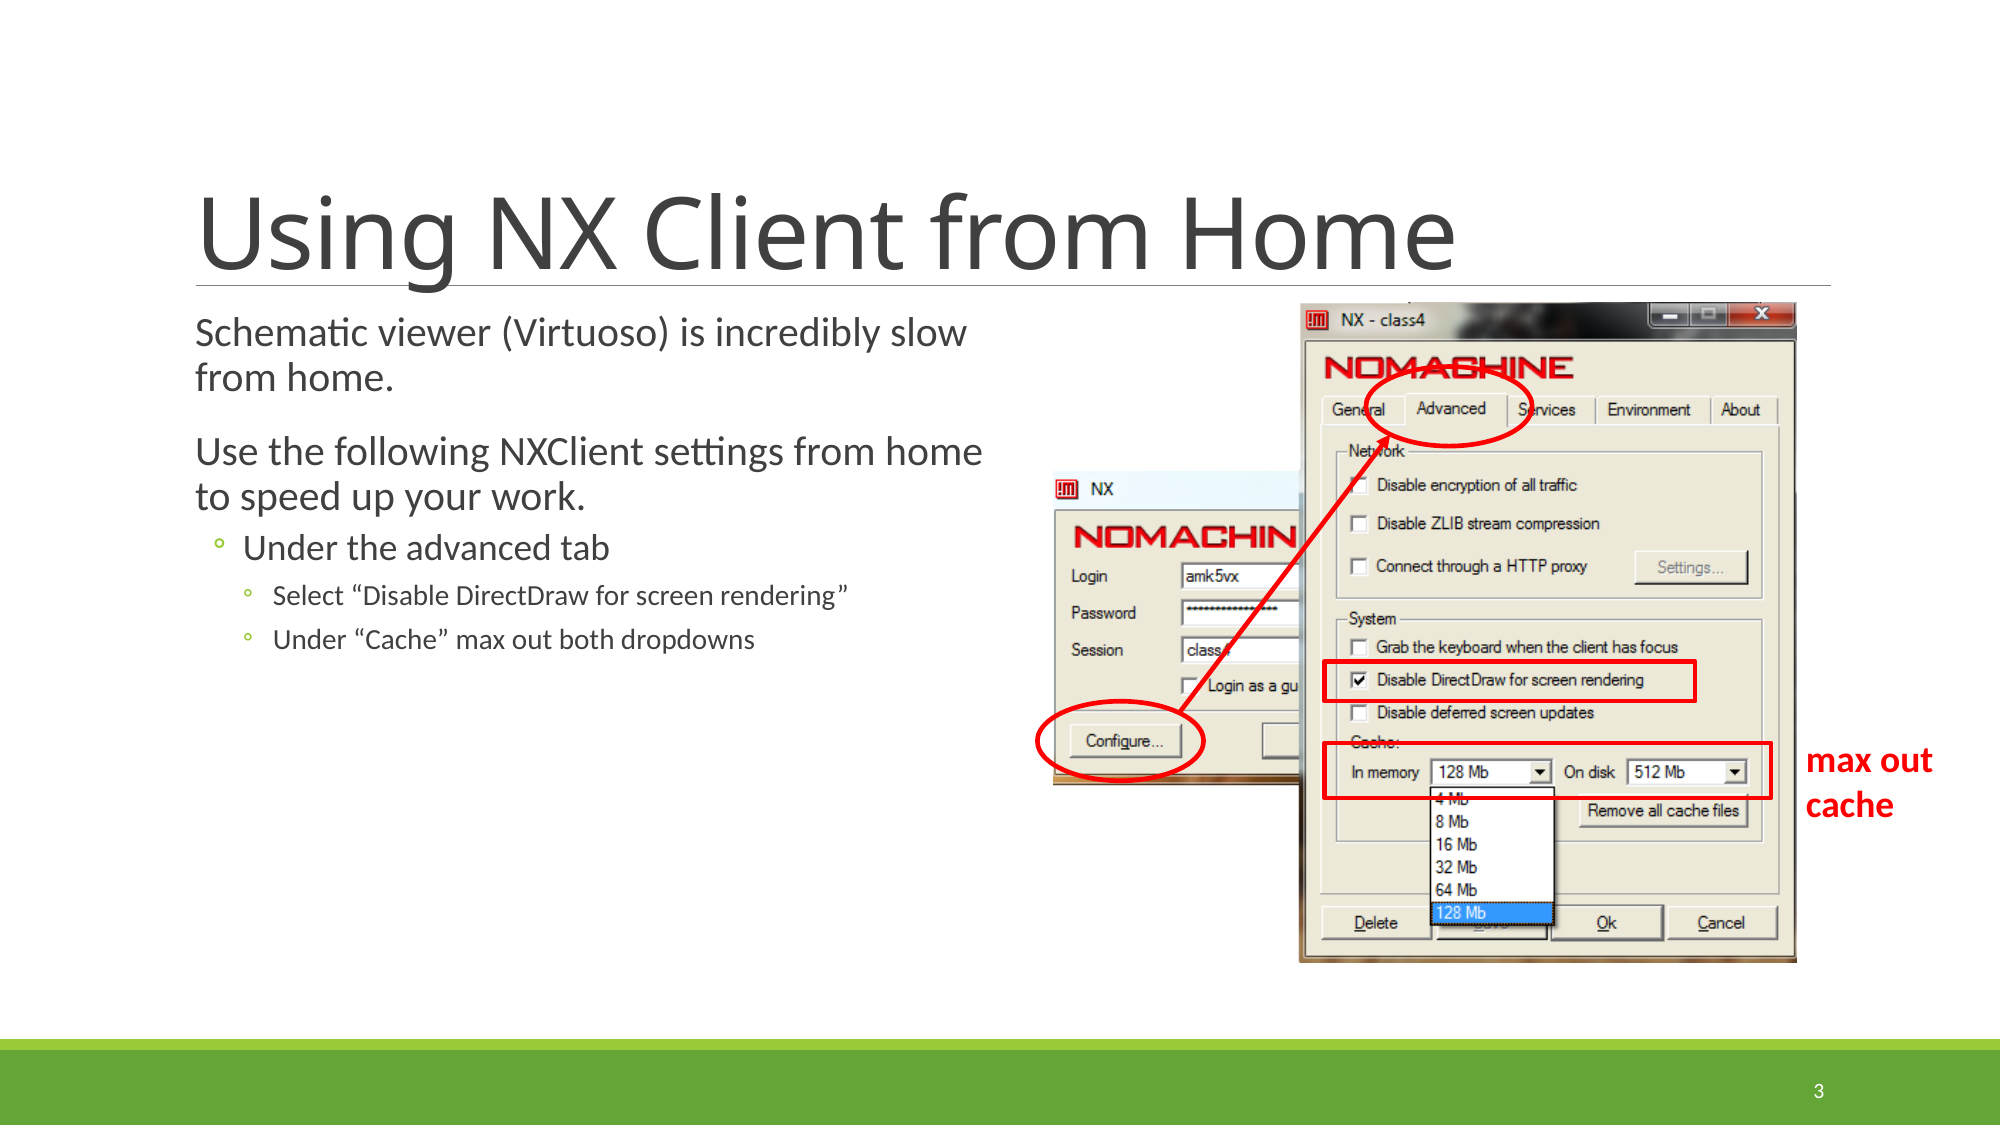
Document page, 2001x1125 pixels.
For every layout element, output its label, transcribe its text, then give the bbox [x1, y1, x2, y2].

text_box [1036, 718, 1050, 764]
list Schematic viewer (Virtuoso) is incredibly slow from home. Use the following NXClient settings from home to speed up your work. Under the advanced tab Select “Disable DirectDraw for screen rendering” Under “Cache” max out both dropdowns [180, 302, 990, 963]
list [1053, 302, 1797, 964]
slide_number 3 [1624, 1059, 1840, 1120]
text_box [1178, 433, 1391, 714]
title Using NX Client from Home [180, 59, 1830, 298]
text_box max out cache [1806, 727, 1958, 833]
